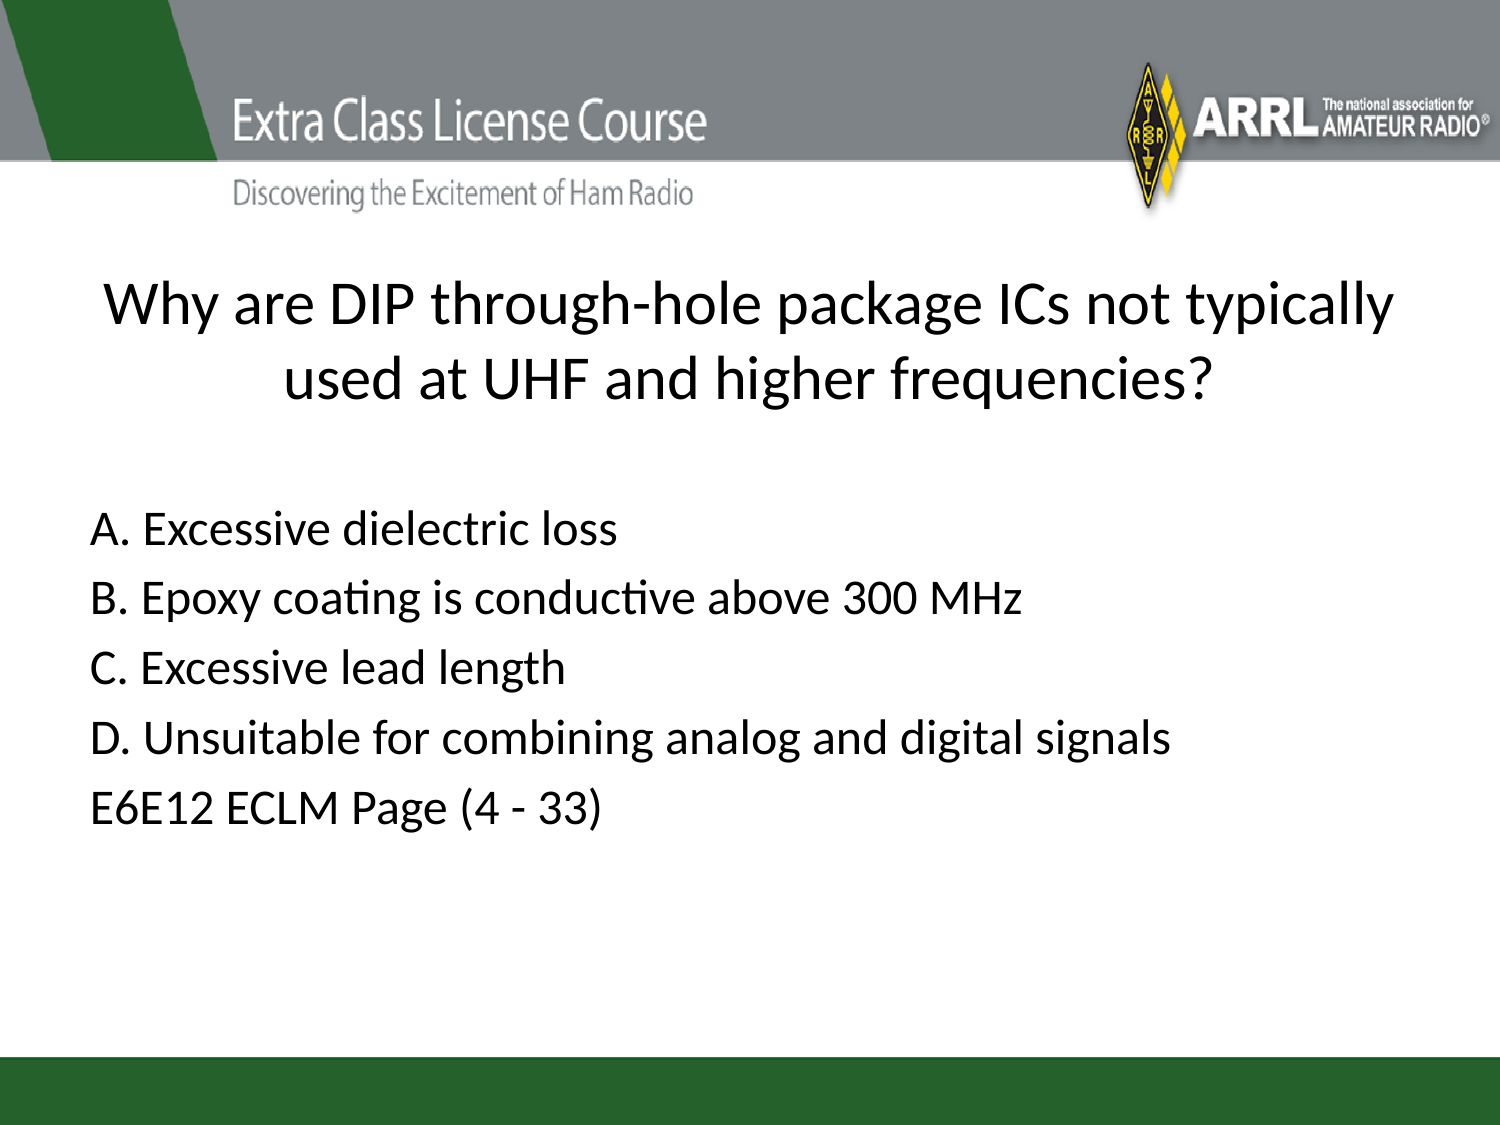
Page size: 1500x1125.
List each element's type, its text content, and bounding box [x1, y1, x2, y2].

title Why are DIP through-hole package ICs not typically used at UHF and higher frequencies? [75, 254, 1425, 435]
picture [0, 0, 1500, 1125]
list A. Excessive dielectric loss B. Epoxy coating is conductive above 300 MHz C. Excessive lead length D. Unsuitable for combining analog and digital signals E6E12 ECLM Page (4 - 33) [75, 487, 1425, 1005]
